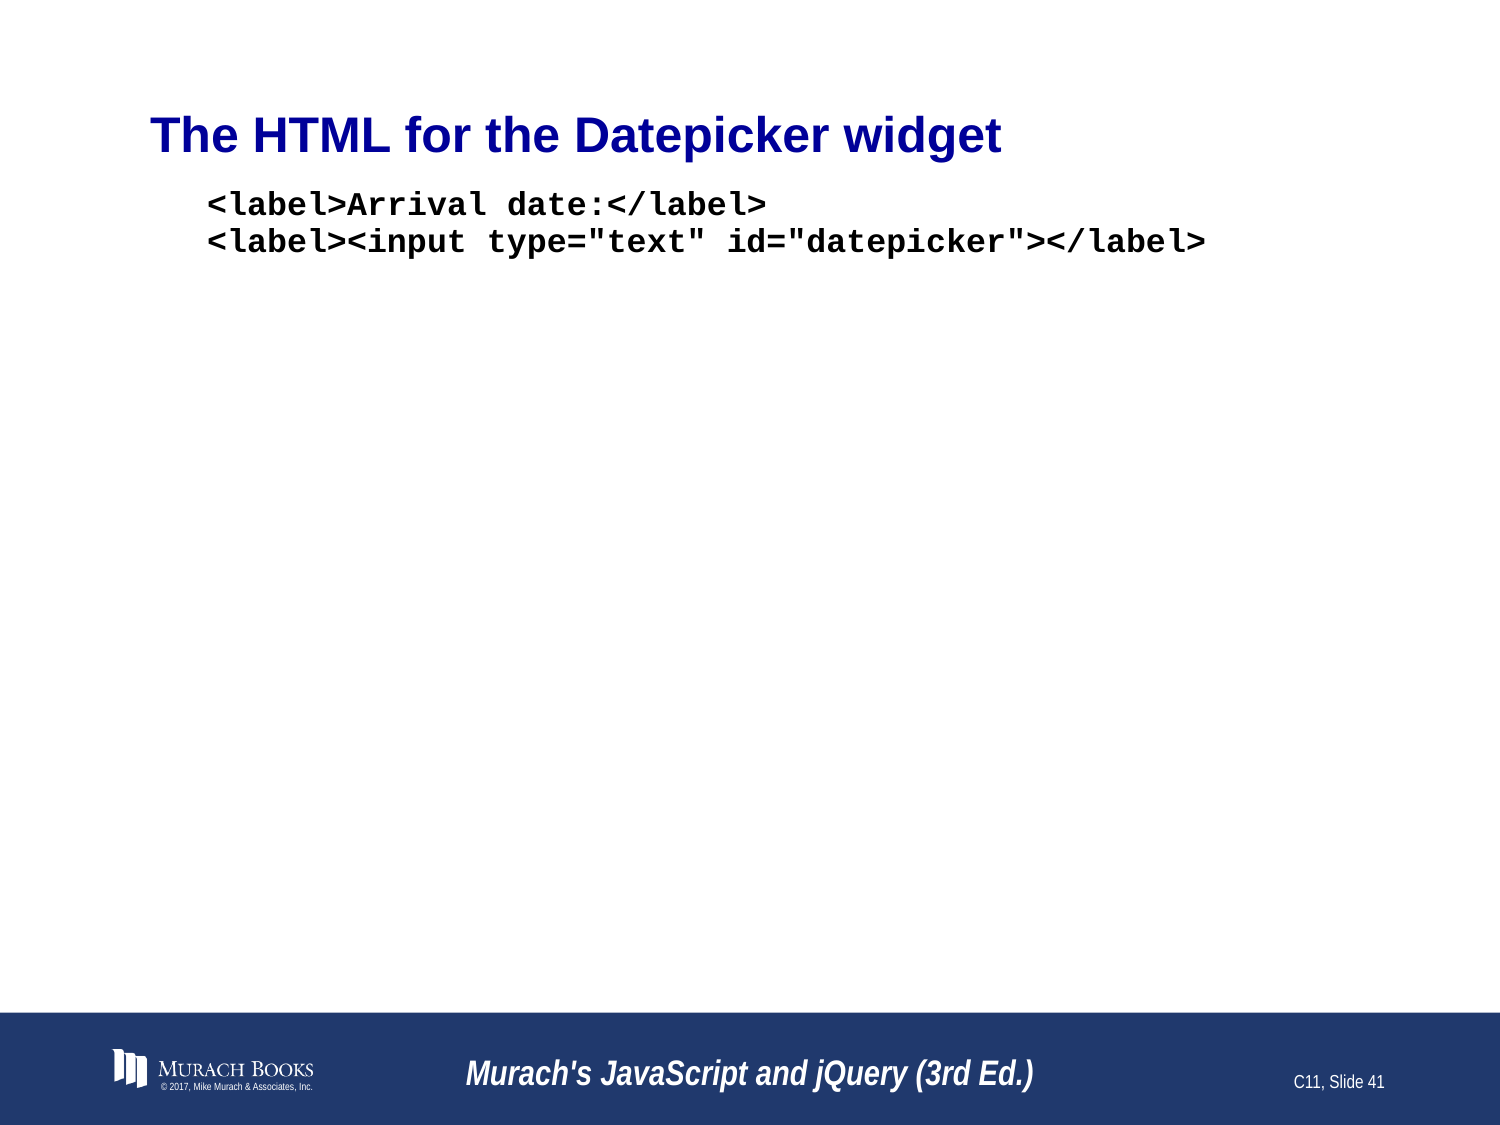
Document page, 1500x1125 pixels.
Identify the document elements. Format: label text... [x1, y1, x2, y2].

title The HTML for the Datepicker widget [150, 102, 1350, 164]
footer © 2017, Mike Murach & Associates, Inc. [12, 1025, 463, 1100]
slide_number Murach's JavaScript and jQuery (3rd Ed.) [463, 1025, 1050, 1100]
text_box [149, 187, 1350, 264]
slide_number C11, Slide 41 [1087, 1025, 1400, 1100]
